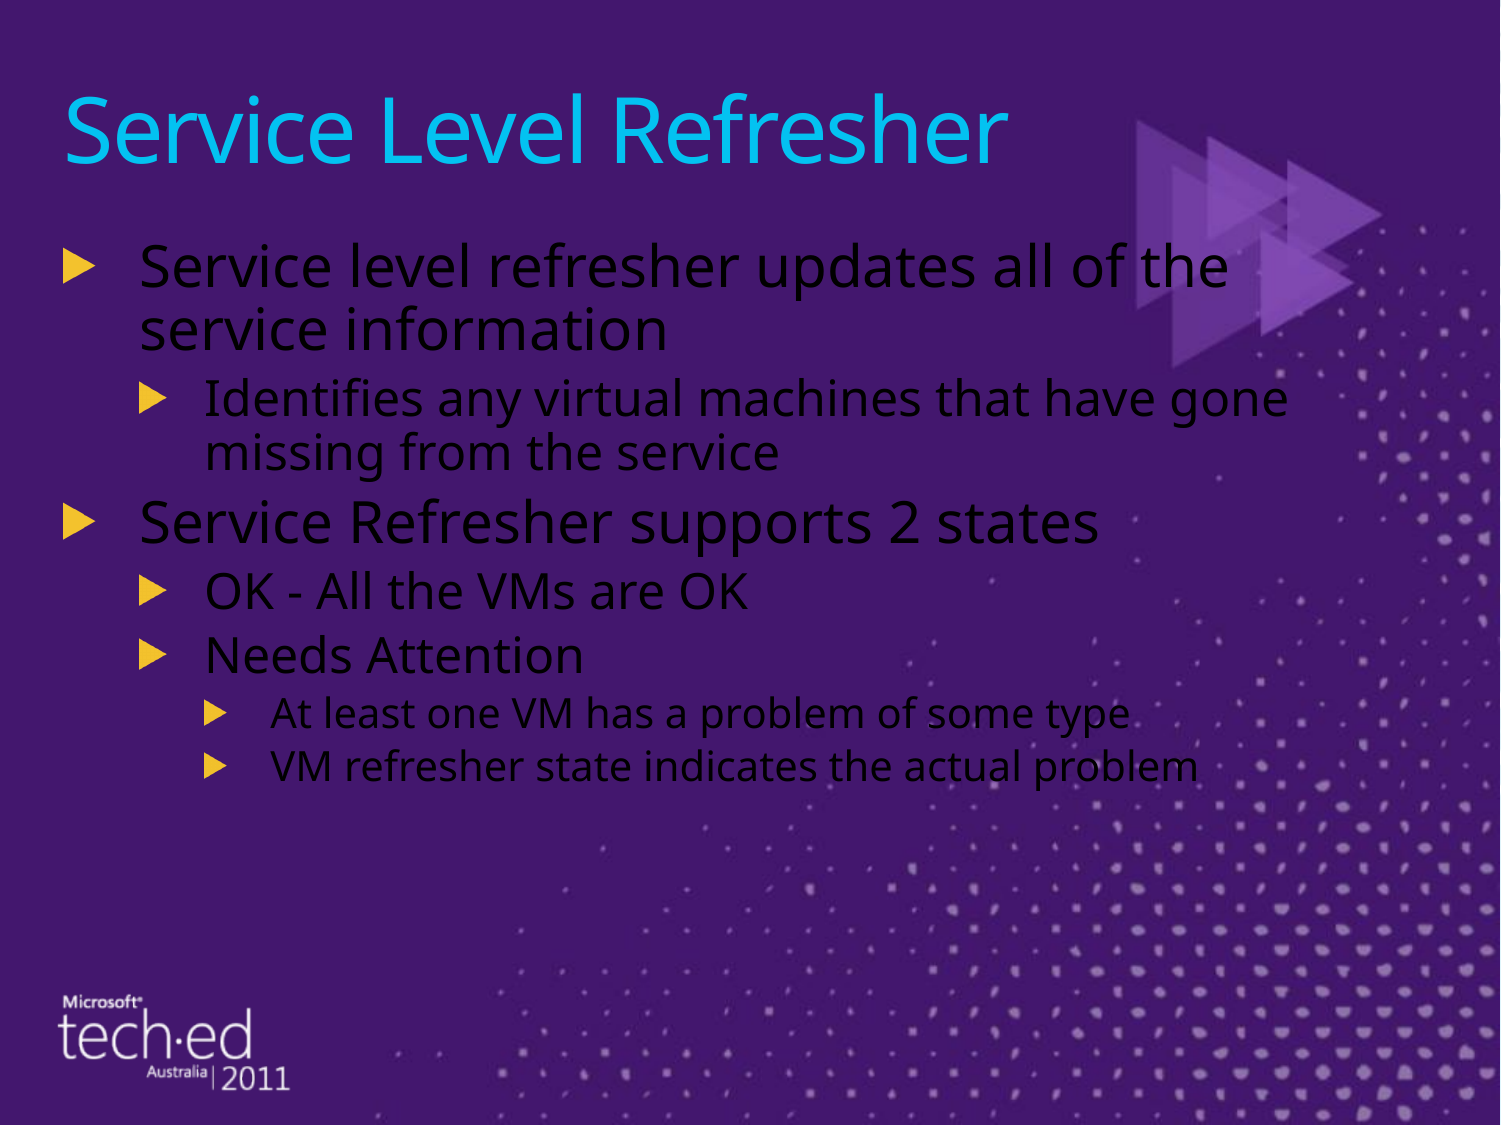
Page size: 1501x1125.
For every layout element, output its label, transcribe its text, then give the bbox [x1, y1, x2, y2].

list Service level refresher updates all of the service information Identifies any virtual machines that have gone missing from the service Service Refresher supports 2 states OK - All the VMs are OK Needs Attention At least one VM has a problem of some type VM refresher state indicates the actual problem [63, 237, 1437, 831]
title Service Level Refresher [63, 84, 1437, 185]
picture [0, 0, 1501, 1125]
